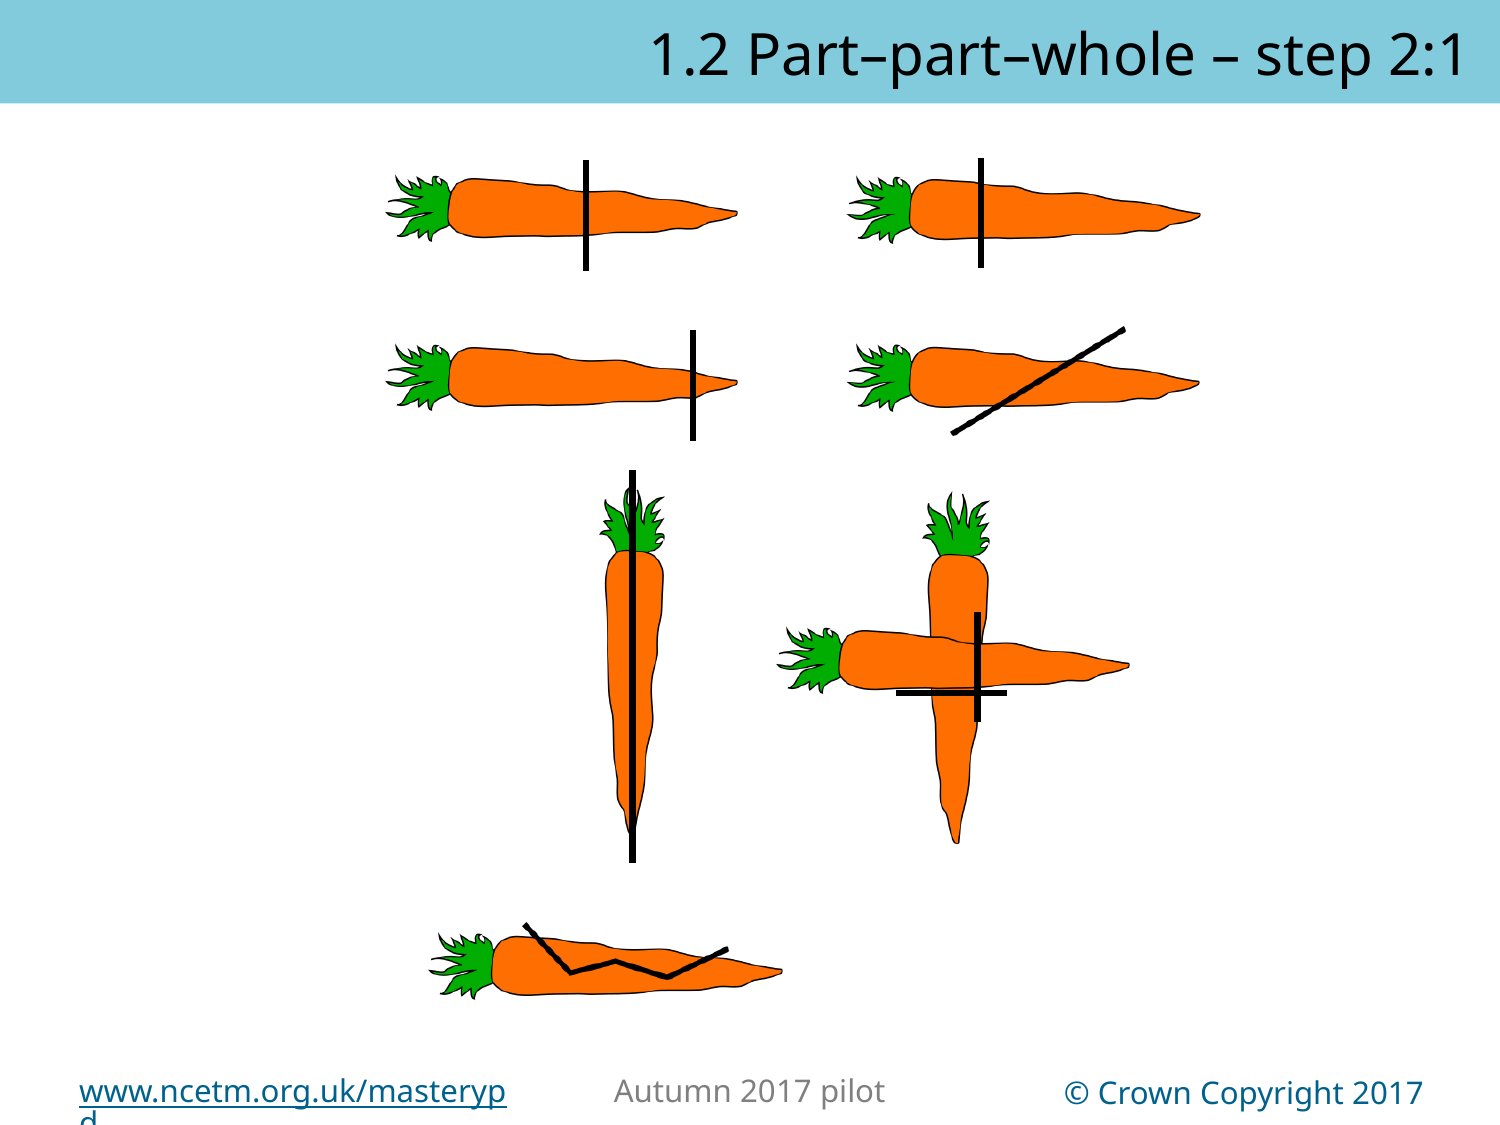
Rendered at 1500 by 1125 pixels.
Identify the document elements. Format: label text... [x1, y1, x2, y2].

picture [597, 470, 666, 864]
list 1.2 Part–part–whole – step 2:1 [0, 0, 1500, 104]
picture [845, 326, 1201, 436]
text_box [896, 490, 1007, 623]
picture [846, 157, 1201, 269]
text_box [896, 704, 1007, 845]
picture [383, 160, 739, 271]
picture [428, 921, 783, 1001]
picture [383, 330, 740, 441]
picture [775, 611, 1131, 723]
